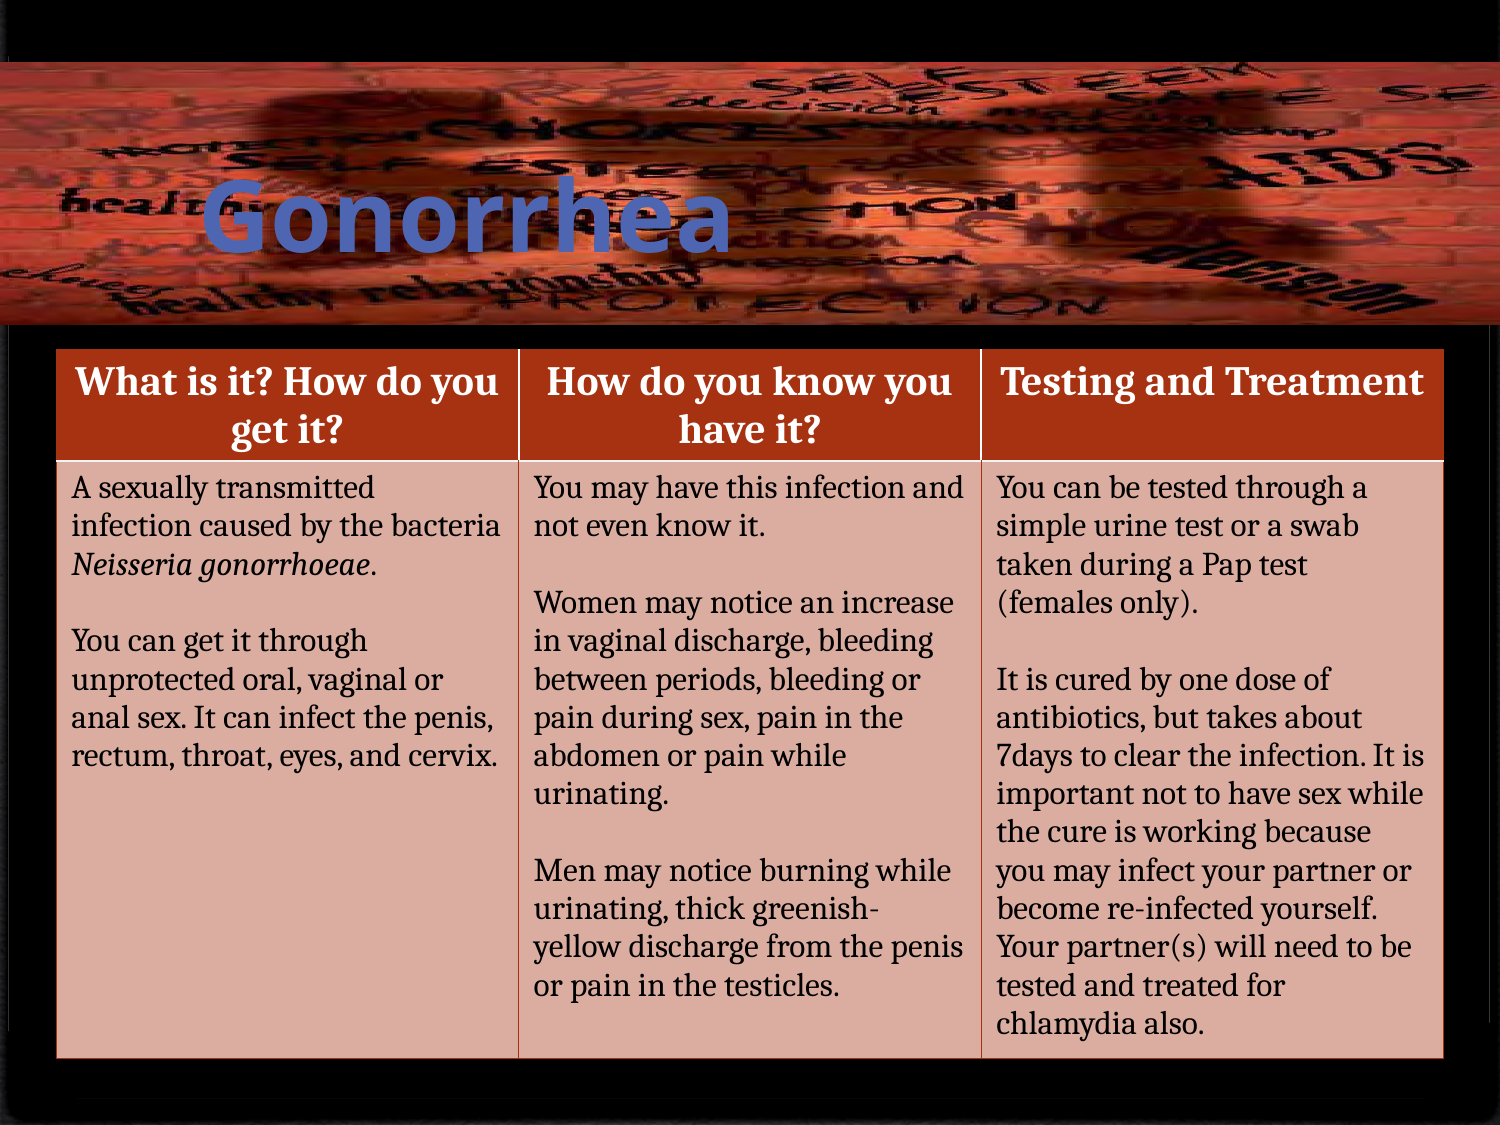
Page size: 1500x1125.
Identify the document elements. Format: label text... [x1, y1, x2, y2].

table_header Testing and Treatment [982, 351, 1443, 460]
picture [0, 0, 1500, 1125]
table_cell You can be tested through a simple urine test or a swab taken during a Pap test (females only). It is cured by one dose of antibiotics, but takes about 7days to clear the infection. It is important not to have sex while the cure is working because you may infect your partner or become re-infected yourself. Your partner(s) will need to be tested and treated for chlamydia also. [982, 462, 1443, 1058]
table_cell A sexually transmitted infection caused by the bacteria Neisseria gonorrhoeae. You can get it through unprotected oral, vaginal or anal sex. It can infect the penis, rectum, throat, eyes, and cervix. [57, 462, 518, 1058]
table_cell You may have this infection and not even know it. Women may notice an increase in vaginal discharge, bleeding between periods, bleeding or pain during sex, pain in the abdomen or pain while urinating. Men may notice burning while urinating, thick greenish-yellow discharge from the penis or pain in the testicles. [519, 462, 981, 1058]
table_header How do you know you have it? [520, 351, 980, 460]
table_header What is it? How do you get it? [57, 351, 518, 460]
